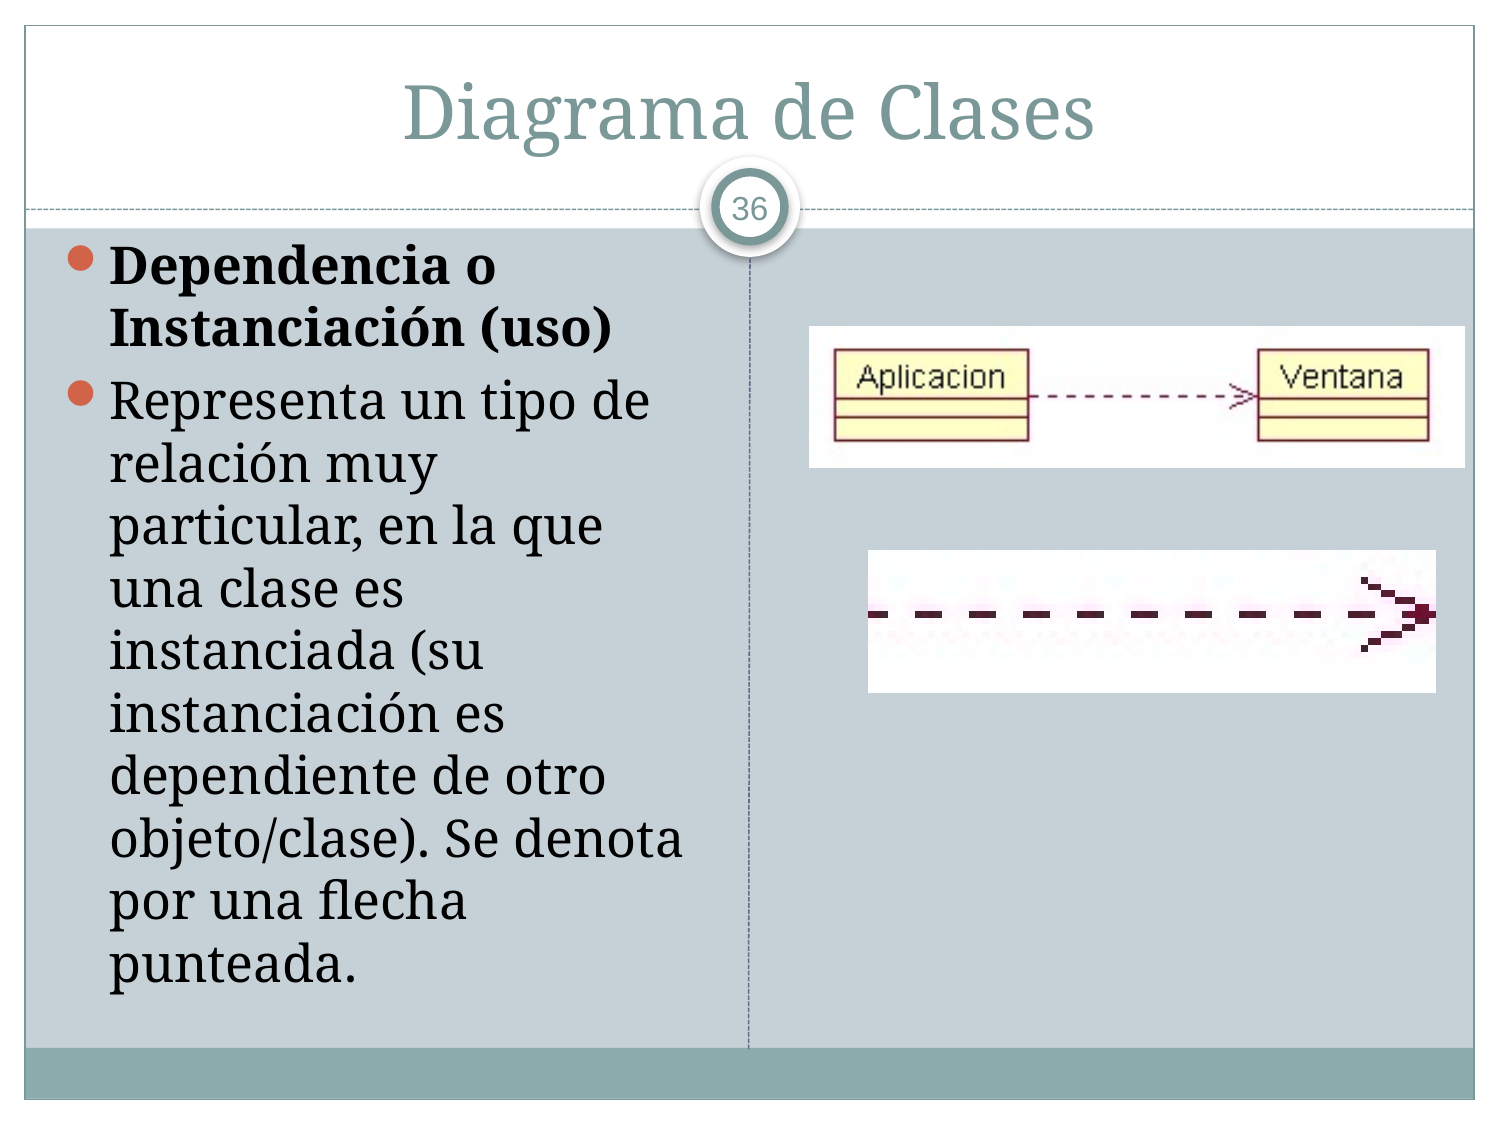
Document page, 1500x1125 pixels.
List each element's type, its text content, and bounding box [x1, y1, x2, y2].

slide_number 36 [712, 170, 788, 243]
list Dependencia o Instanciación (uso) Representa un tipo de relación muy particular, en la que una clase es instanciada (su instanciación es dependiente de otro objeto/clase). Se denota por una flecha punteada. [49, 224, 712, 993]
picture [867, 550, 1436, 693]
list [808, 325, 1465, 469]
title Diagrama de Clases [49, 37, 1450, 162]
